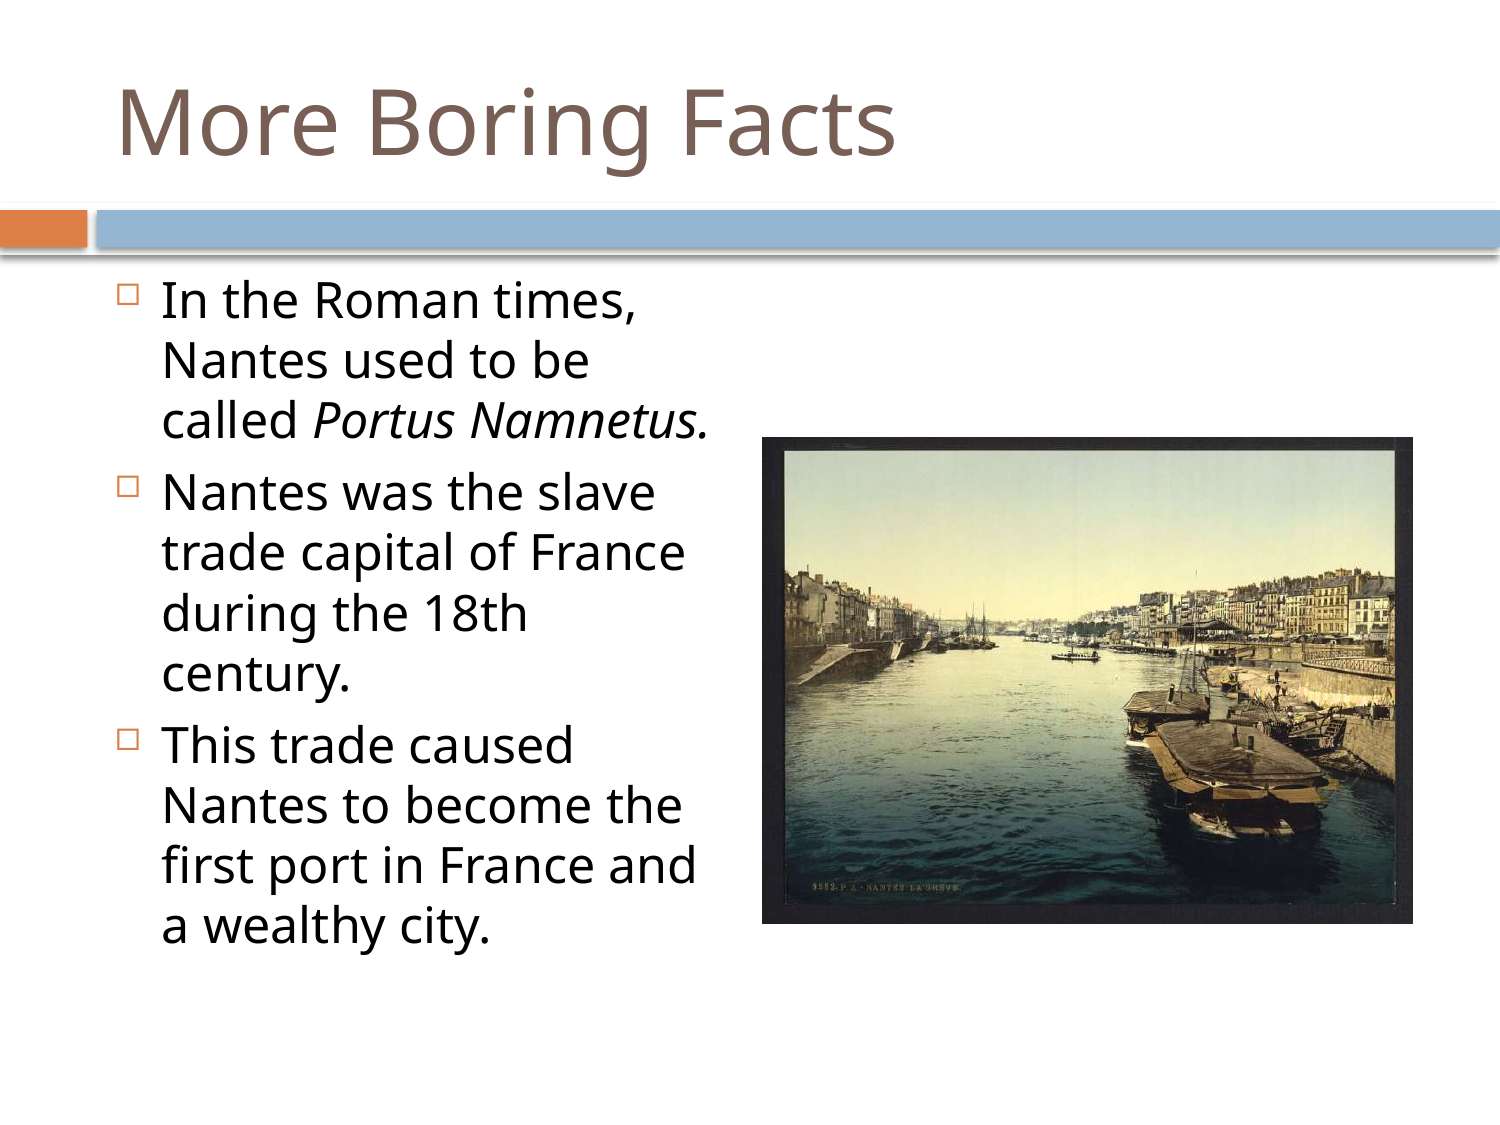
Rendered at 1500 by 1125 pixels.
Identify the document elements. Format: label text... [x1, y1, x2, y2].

title More Boring Facts [99, 37, 1438, 200]
list In the Roman times, Nantes used to be called Portus Namnetus. Nantes was the slave trade capital of France during the 18th century. This trade caused Nantes to become the first port in France and a wealthy city. [99, 260, 738, 1011]
picture [762, 437, 1413, 924]
